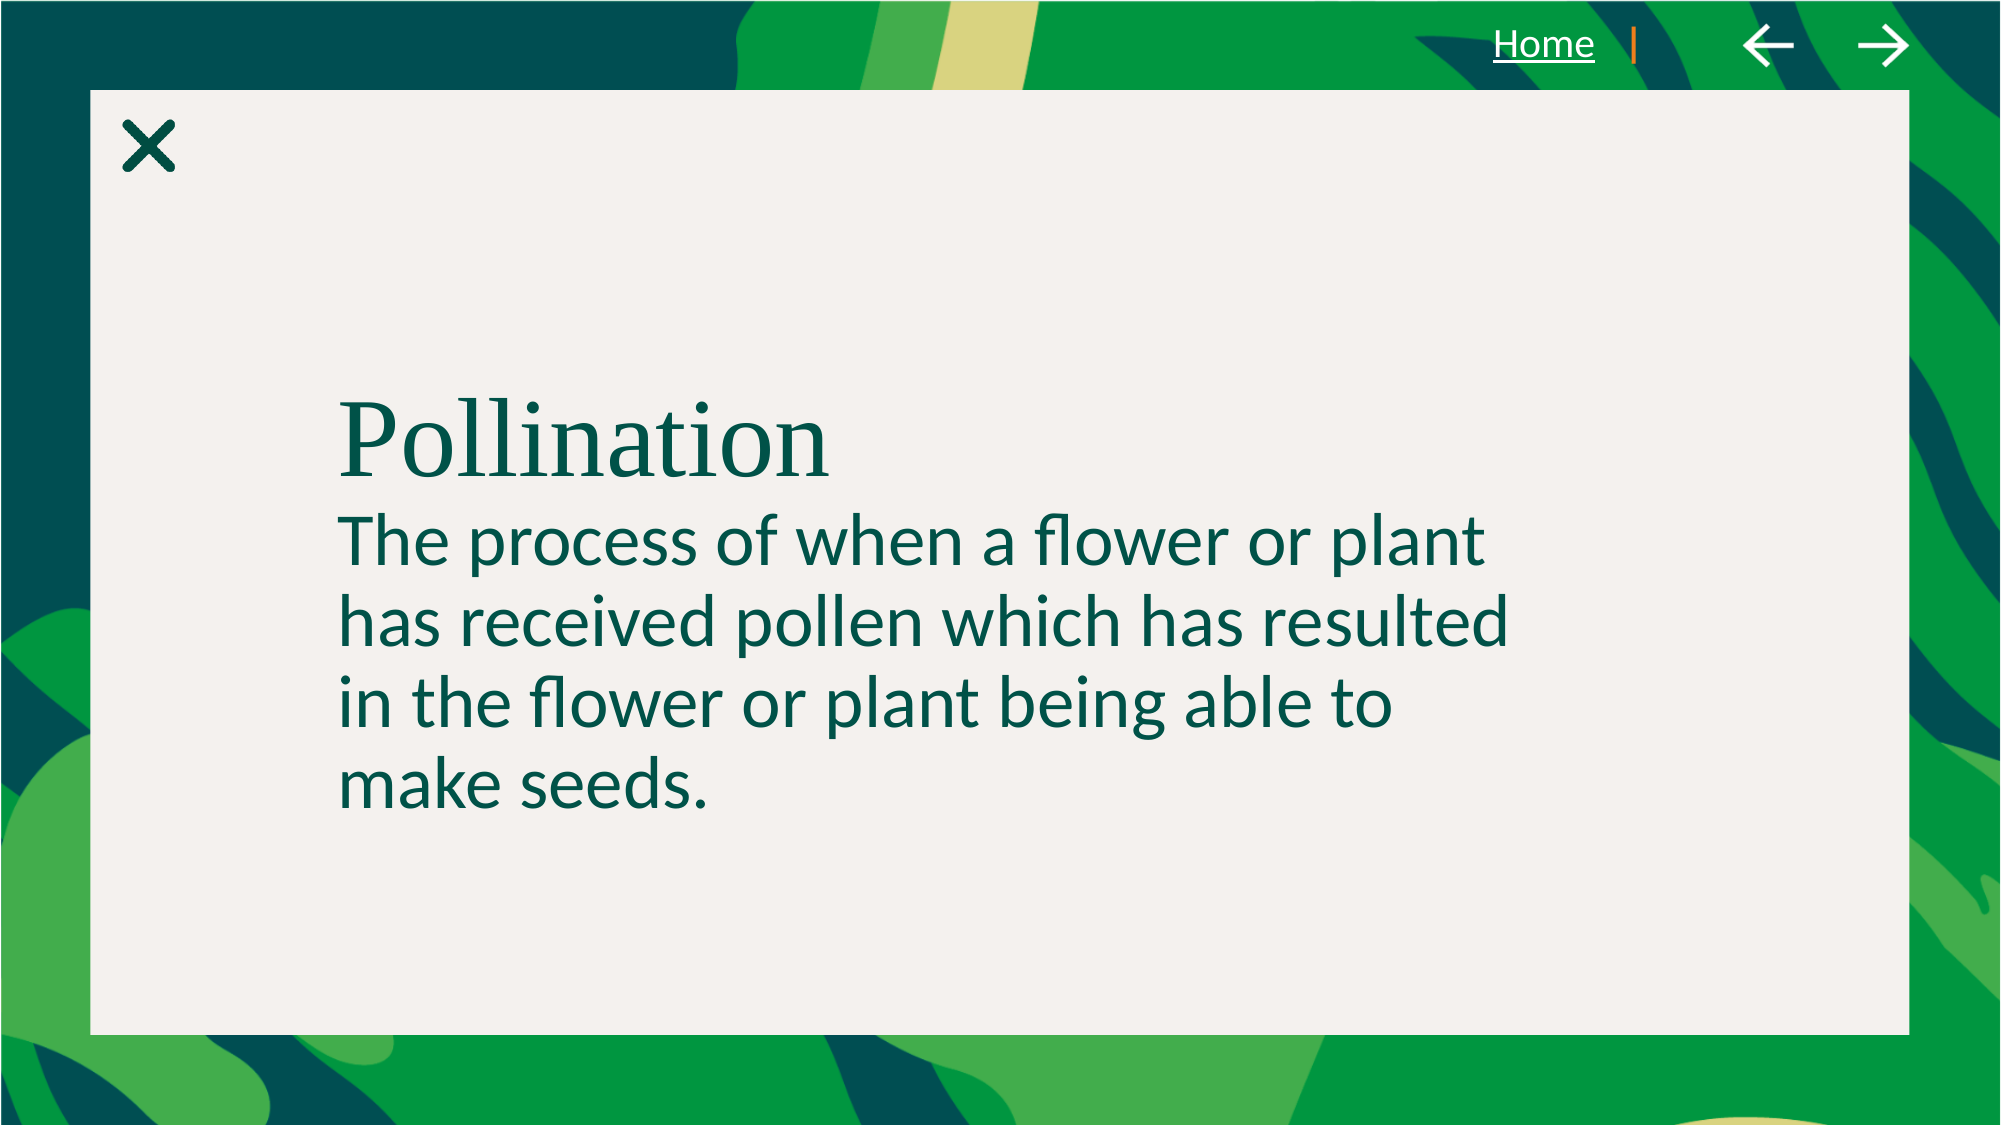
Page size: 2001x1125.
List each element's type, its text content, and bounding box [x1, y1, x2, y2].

title Pollination The process of when a flower or plant has received pollen which has resulted in the flower or plant being able to make seeds. [322, 342, 437, 833]
text_box [1563, 89, 1911, 1036]
text_box [89, 89, 437, 1036]
text_box Home | [1563, 25, 1682, 74]
picture [3, 0, 2001, 1125]
